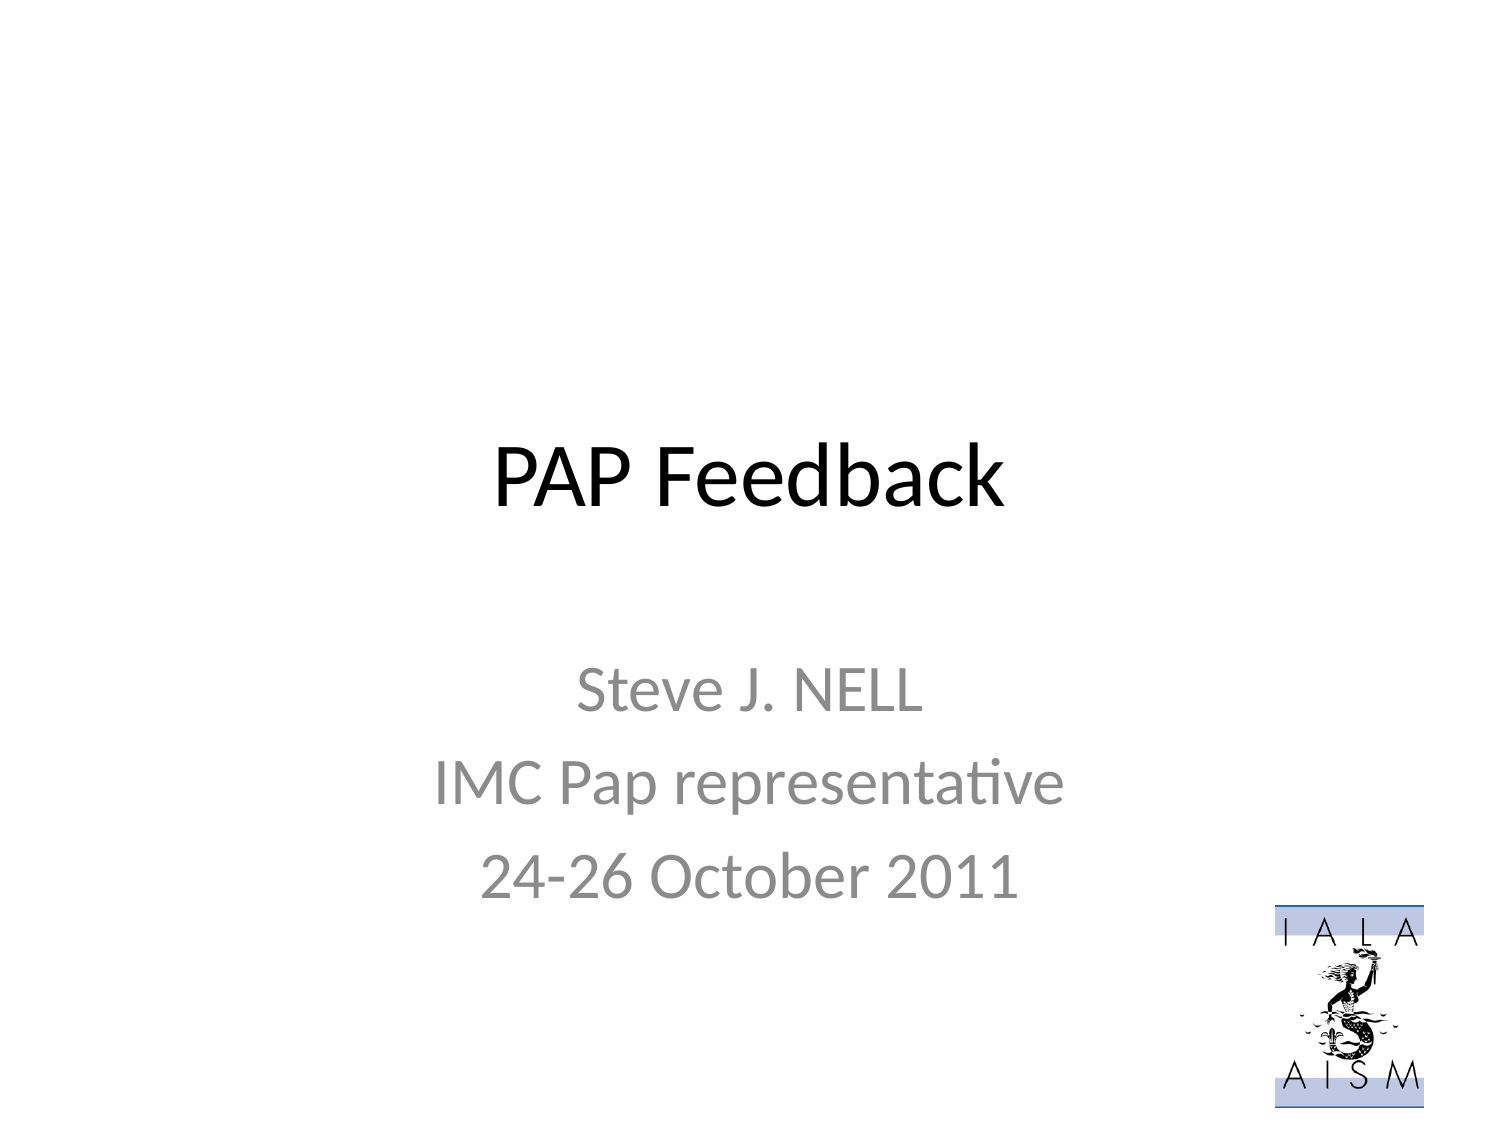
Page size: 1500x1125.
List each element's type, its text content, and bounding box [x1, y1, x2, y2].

subtitle Steve J. NELL IMC Pap representative 24-26 October 2011 [225, 637, 1275, 925]
title PAP Feedback [112, 349, 1388, 591]
picture [1275, 905, 1424, 1108]
